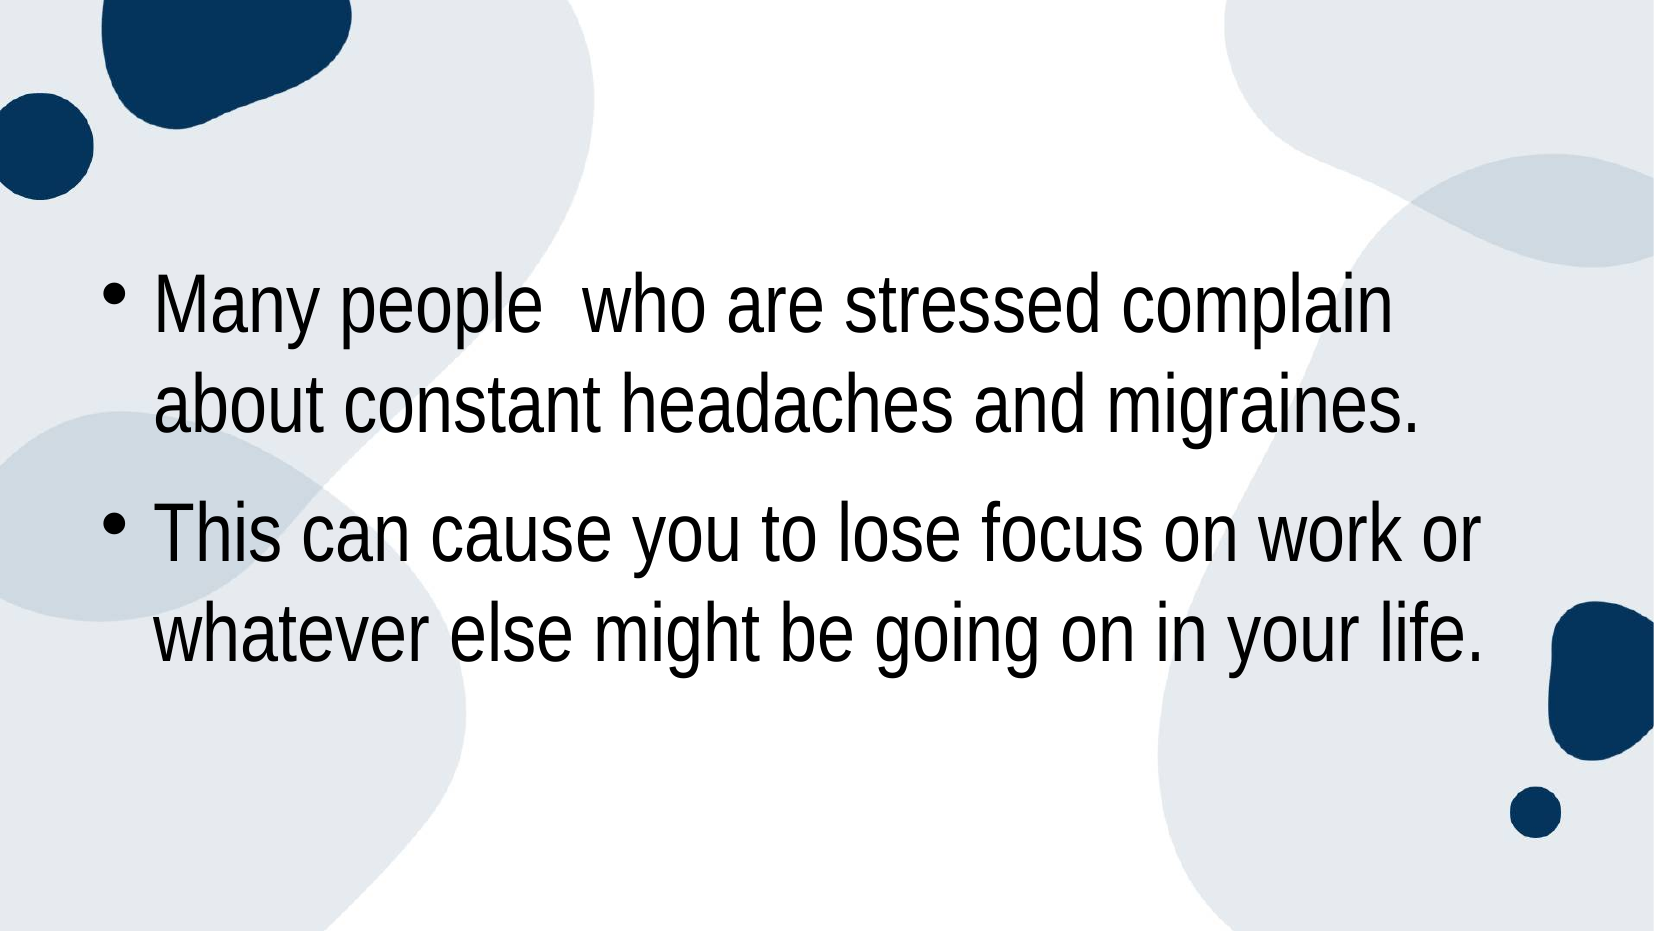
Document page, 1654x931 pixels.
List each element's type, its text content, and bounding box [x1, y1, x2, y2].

text_box [82, 37, 1571, 193]
text_box Many people who are stressed complain about constant headaches and migraines. This can cause you to lose focus on work or whatever else might be going on in your life. [82, 249, 1571, 682]
picture [0, 0, 1654, 931]
